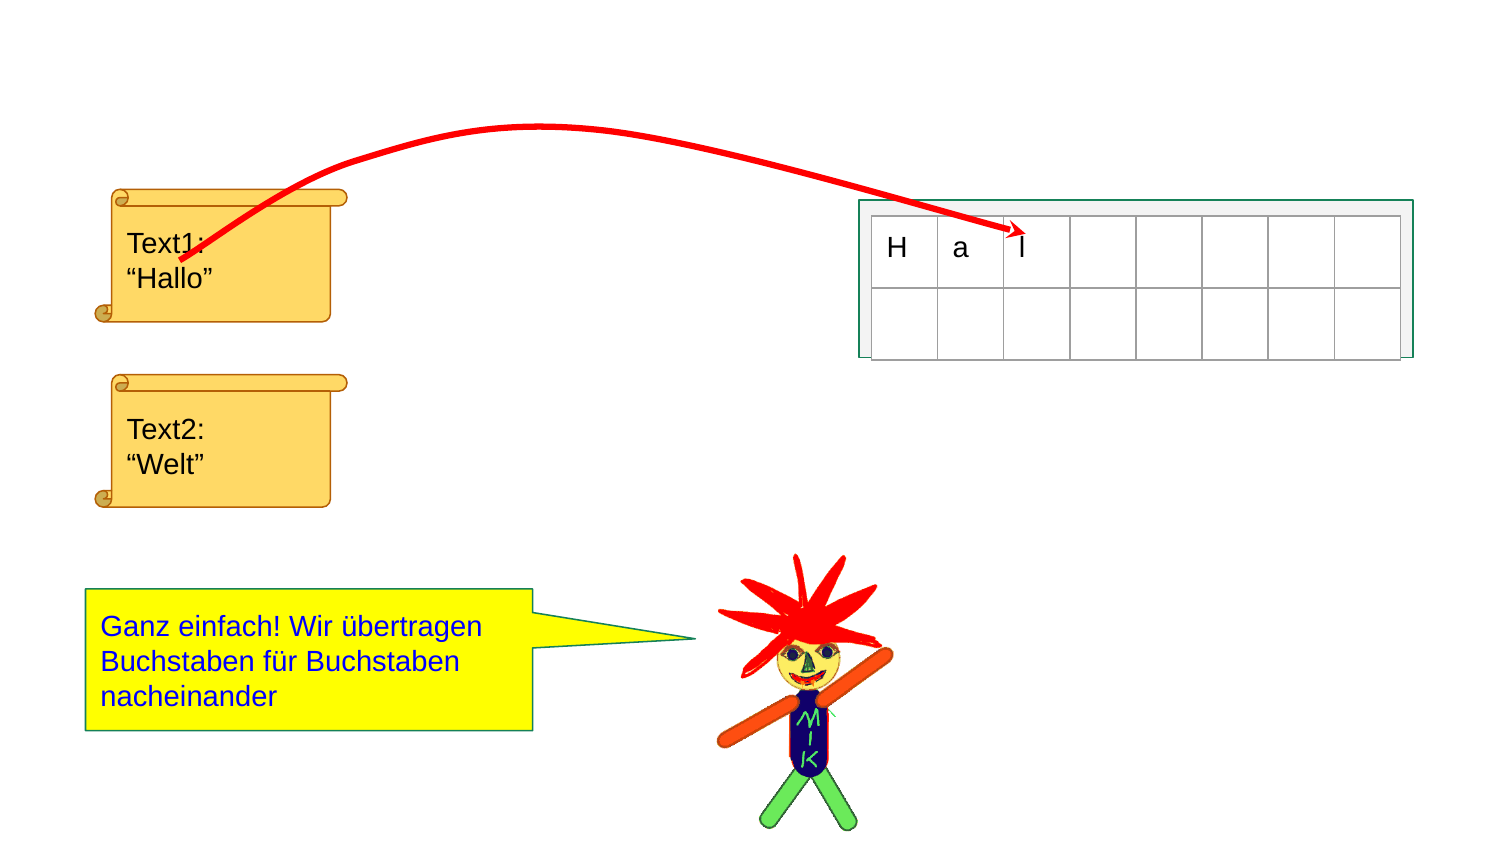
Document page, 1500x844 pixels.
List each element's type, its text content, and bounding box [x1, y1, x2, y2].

text_box [907, 200, 1414, 358]
table_header H [872, 237, 937, 287]
picture [698, 546, 906, 838]
table_header a [938, 235, 1003, 287]
table_header [1071, 217, 1135, 287]
table_cell [1203, 289, 1267, 359]
table_cell [1335, 289, 1400, 359]
table_cell [1004, 289, 1069, 359]
table_header a [968, 217, 1003, 227]
text_box [858, 239, 871, 358]
table_header l [1004, 217, 1069, 287]
text_box [179, 126, 1026, 261]
table_header [1269, 217, 1334, 287]
text_box Ganz einfach! Wir übertragen Buchstaben für Buchstaben nacheinander [85, 588, 693, 731]
table_cell [938, 289, 1003, 359]
table_cell [872, 289, 937, 359]
text_box Text2: “Welt” [95, 374, 348, 508]
table_cell [1071, 289, 1135, 359]
table_header [1137, 217, 1201, 287]
text_box Text1: “Hallo” [95, 189, 331, 322]
table_header [1203, 217, 1267, 287]
table_cell [1269, 289, 1334, 359]
table_header [1335, 217, 1400, 287]
table_cell [1137, 289, 1201, 359]
